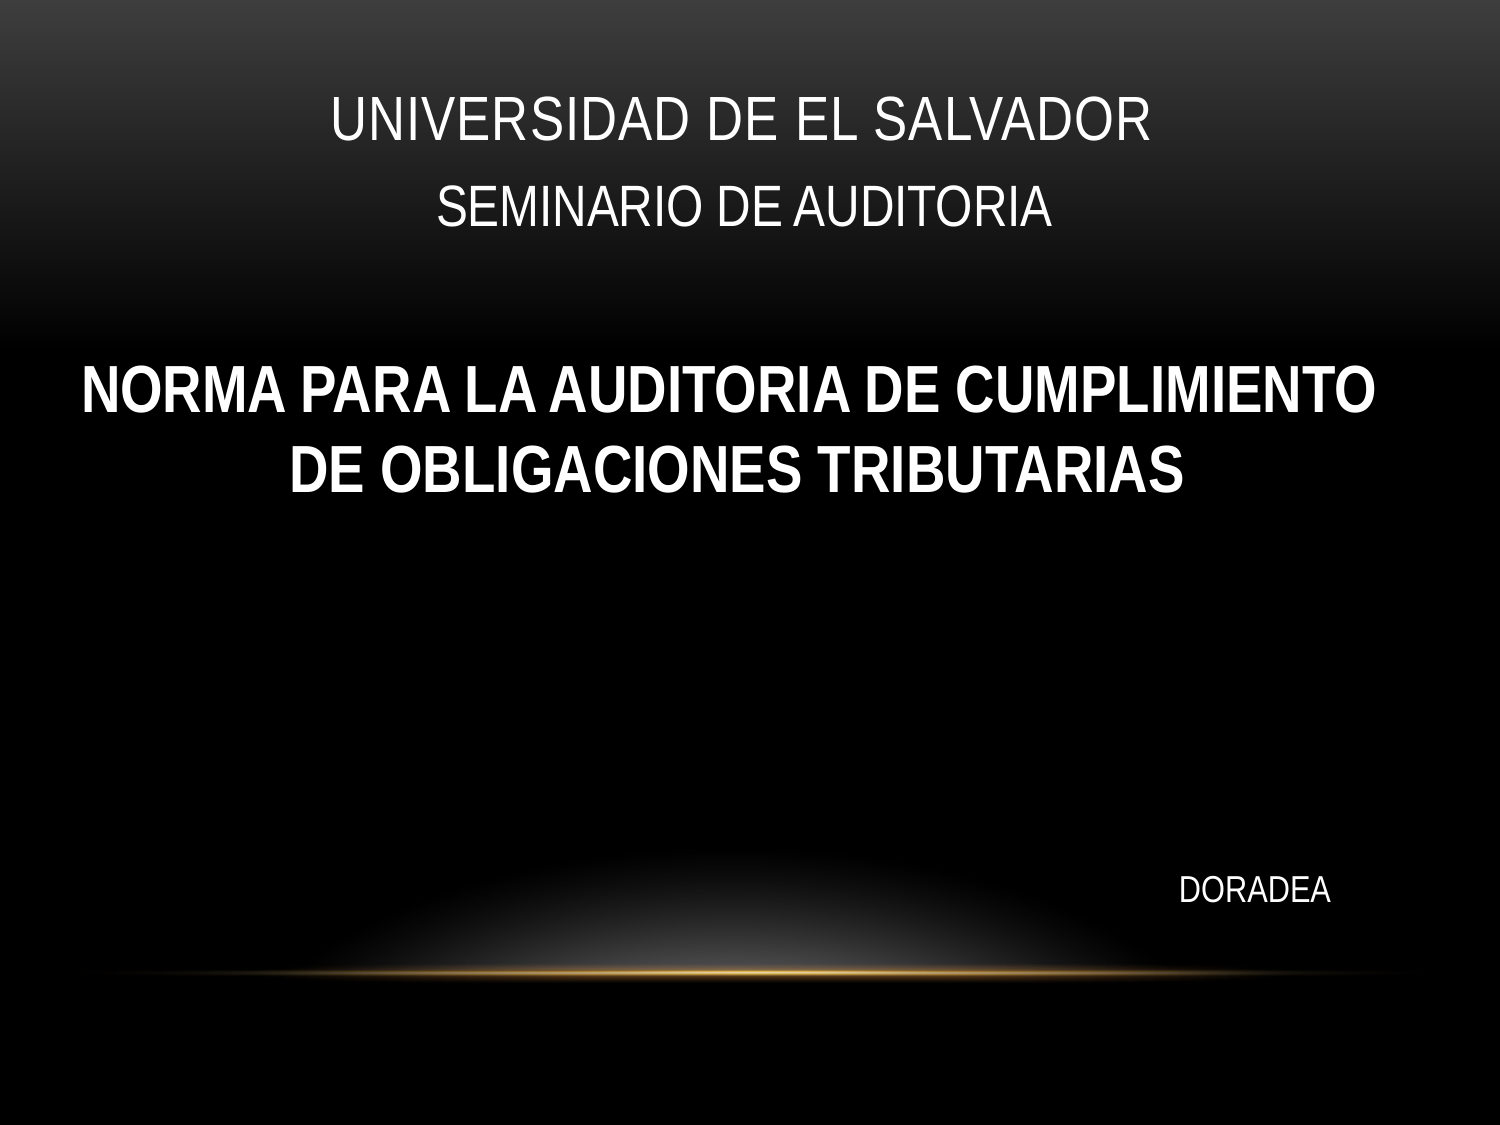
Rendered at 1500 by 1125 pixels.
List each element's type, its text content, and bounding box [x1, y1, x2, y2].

text_box SEMINARIO DE AUDITORIA [421, 160, 1079, 246]
title UNIVERSIDAD DE EL SALVADOR [99, 45, 1400, 161]
picture [0, 0, 1500, 1125]
text_box DORADEA [1164, 857, 1347, 918]
text_box NORMA PARA LA AUDITORIA DE CUMPLIMIENTO DE OBLIGACIONES TRIBUTARIAS [66, 338, 1409, 513]
